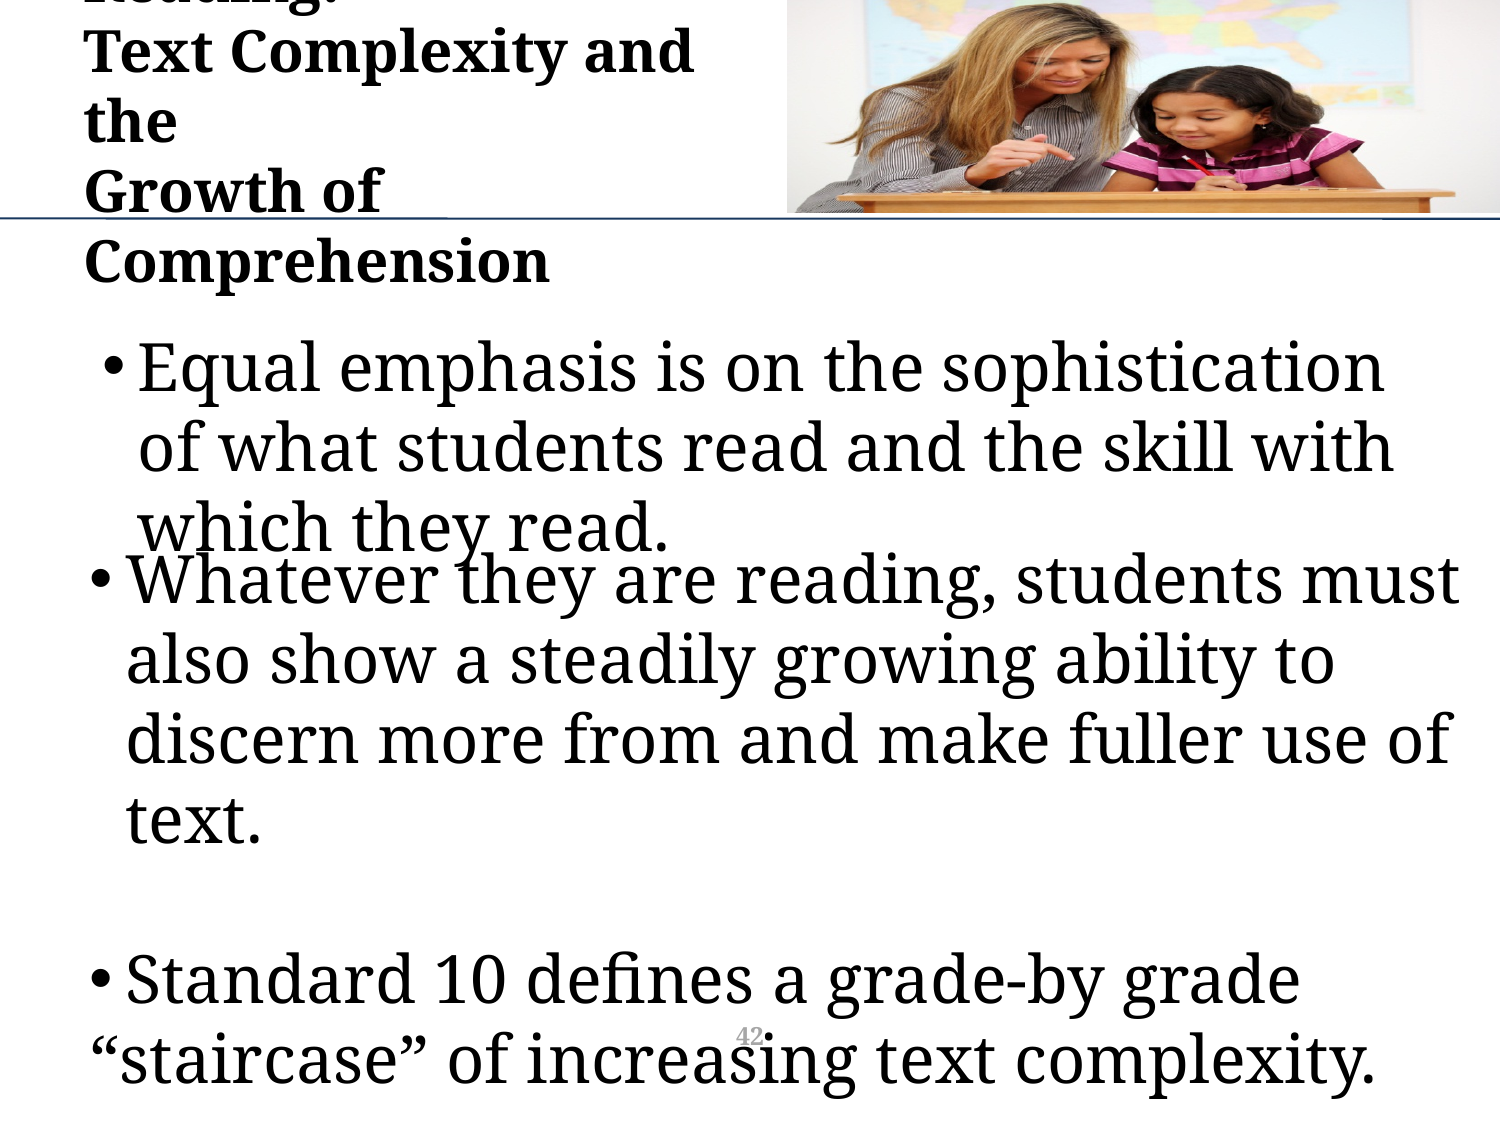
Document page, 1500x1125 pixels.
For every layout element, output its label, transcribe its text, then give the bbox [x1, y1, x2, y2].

text_box Whatever they are reading, students must also show a steadily growing ability to discern more from and make fuller use of text. Standard 10 defines a grade-by grade “staircase” of increasing text complexity. [74, 529, 1500, 1105]
text_box Reading: Text Complexity and the Growth of Comprehension [0, 0, 788, 238]
picture [787, 0, 1500, 213]
text_box Equal emphasis is on the sophistication of what students read and the skill with which they read. [87, 237, 1438, 529]
